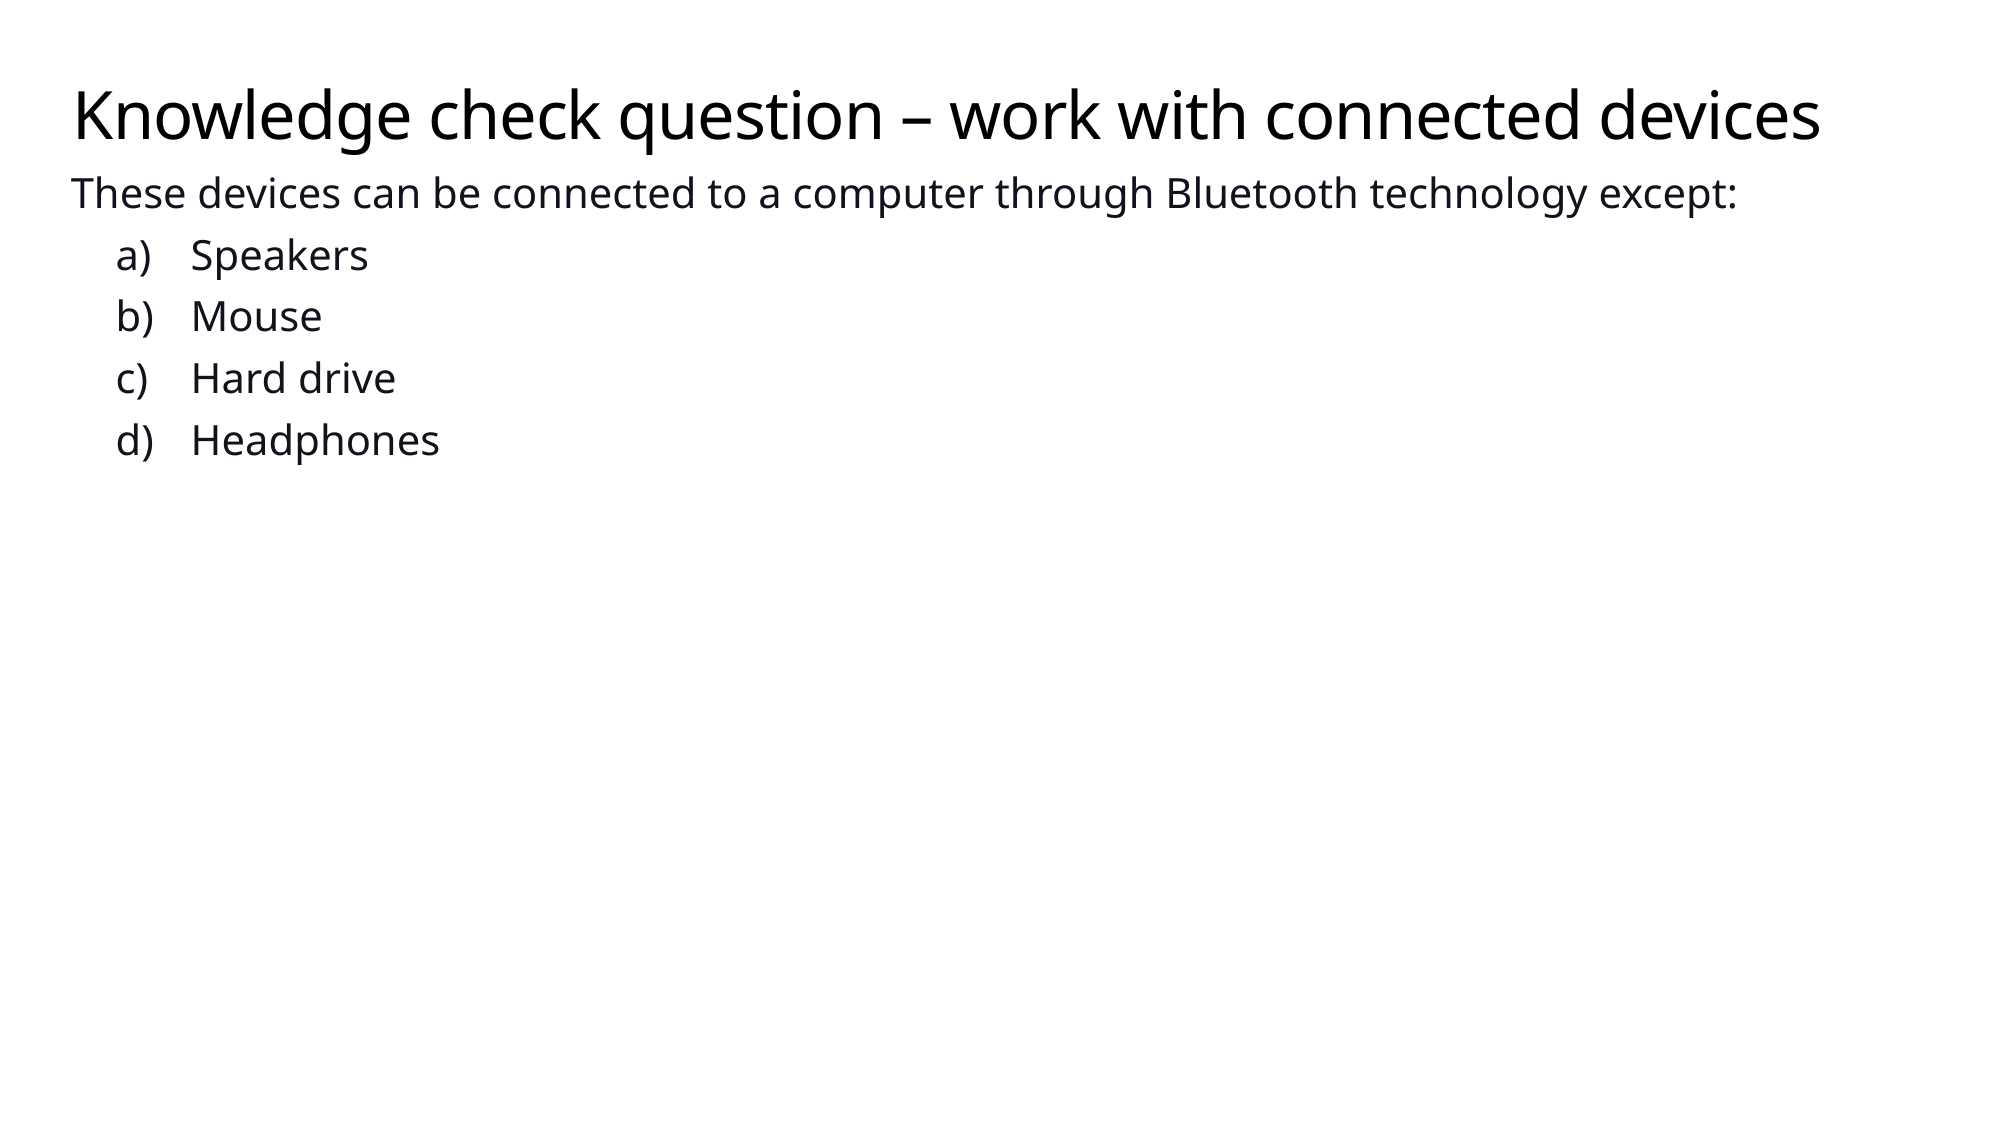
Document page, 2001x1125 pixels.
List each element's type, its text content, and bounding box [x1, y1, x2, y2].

list These devices can be connected to a computer through Bluetooth technology except: Speakers Mouse Hard drive Headphones [70, 172, 1936, 978]
title Knowledge check question – work with connected devices [72, 72, 1934, 144]
